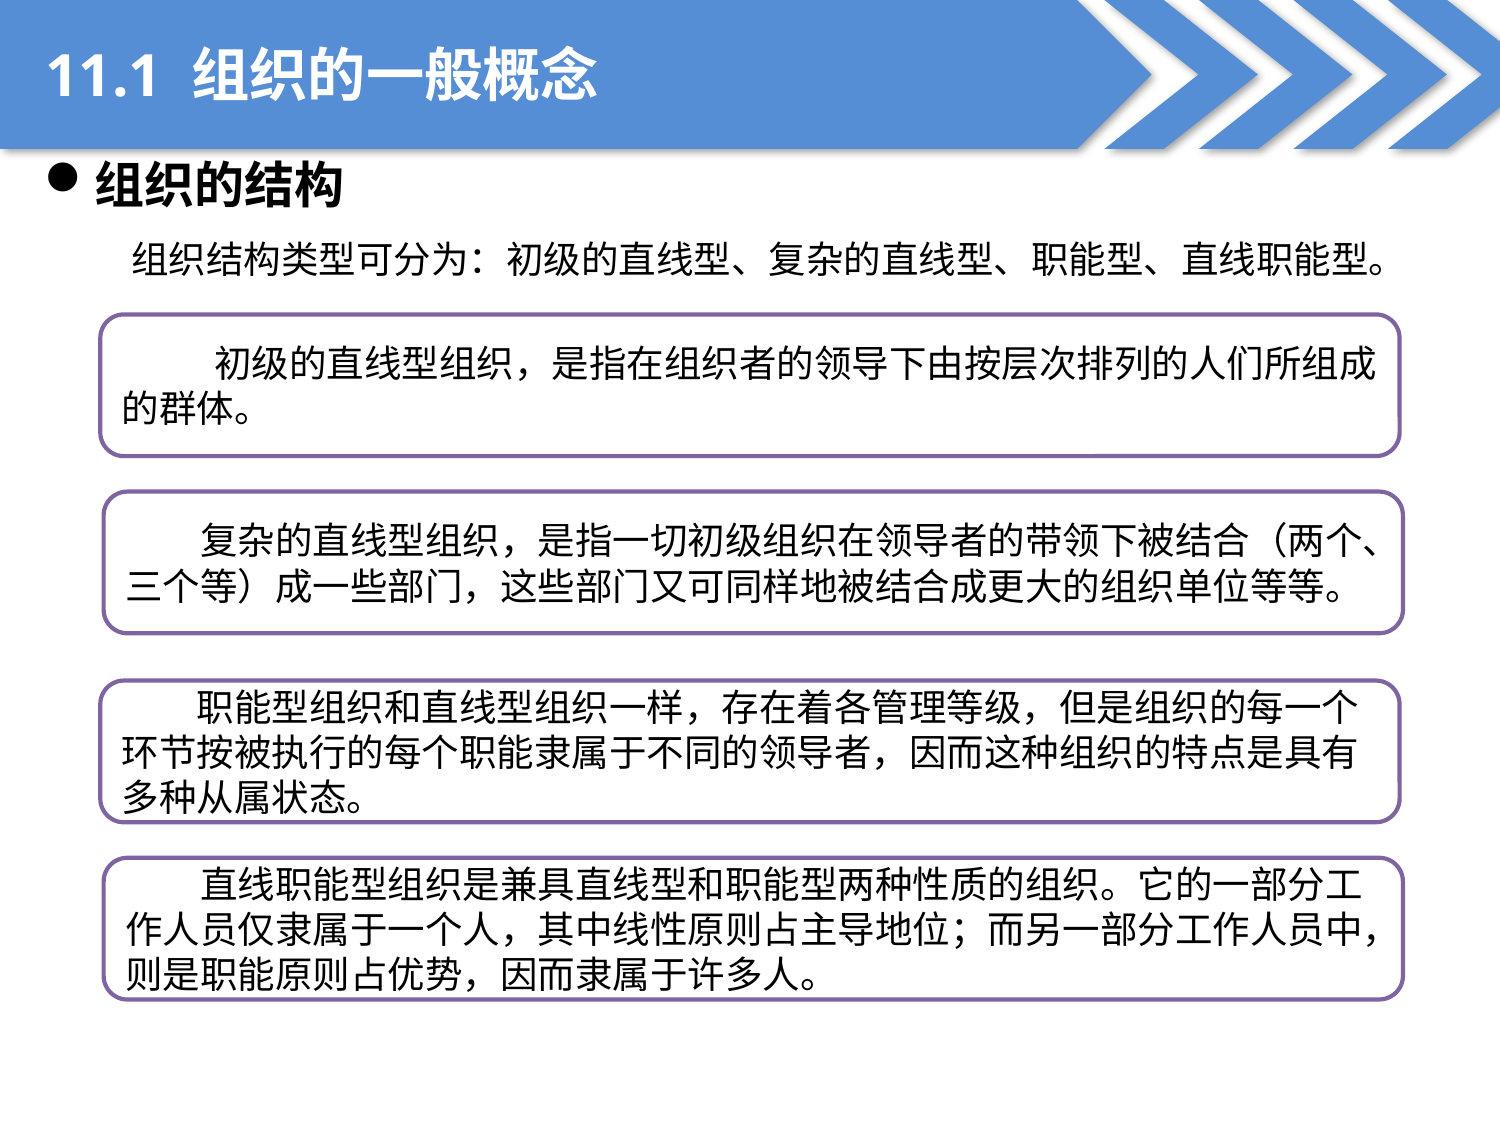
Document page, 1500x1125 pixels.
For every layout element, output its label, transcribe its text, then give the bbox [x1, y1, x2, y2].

text_box 组织结构类型可分为：初级的直线型、复杂的直线型、职能型、直线职能型。 [41, 228, 1459, 289]
text_box 复杂的直线型组织，是指一切初级组织在领导者的带领下被结合（两个、三个等）成一些部门，这些部门又可同样地被结合成更大的组织单位等等。 [101, 489, 1406, 636]
text_box 职能型组织和直线型组织一样，存在着各管理等级，但是组织的每一个环节按被执行的每个职能隶属于不同的领导者，因而这种组织的特点是具有多种从属状态。 [98, 678, 1402, 825]
text_box 11.1 组织的一般概念 [30, 30, 614, 116]
text_box 组织的结构 [29, 146, 632, 222]
text_box 初级的直线型组织，是指在组织者的领导下由按层次排列的人们所组成的群体。 [98, 312, 1402, 459]
text_box 直线职能型组织是兼具直线型和职能型两种性质的组织。它的一部分工作人员仅隶属于一个人，其中线性原则占主导地位；而另一部分工作人员中，则是职能原则占优势，因而隶属于许多人。 [101, 855, 1406, 1002]
